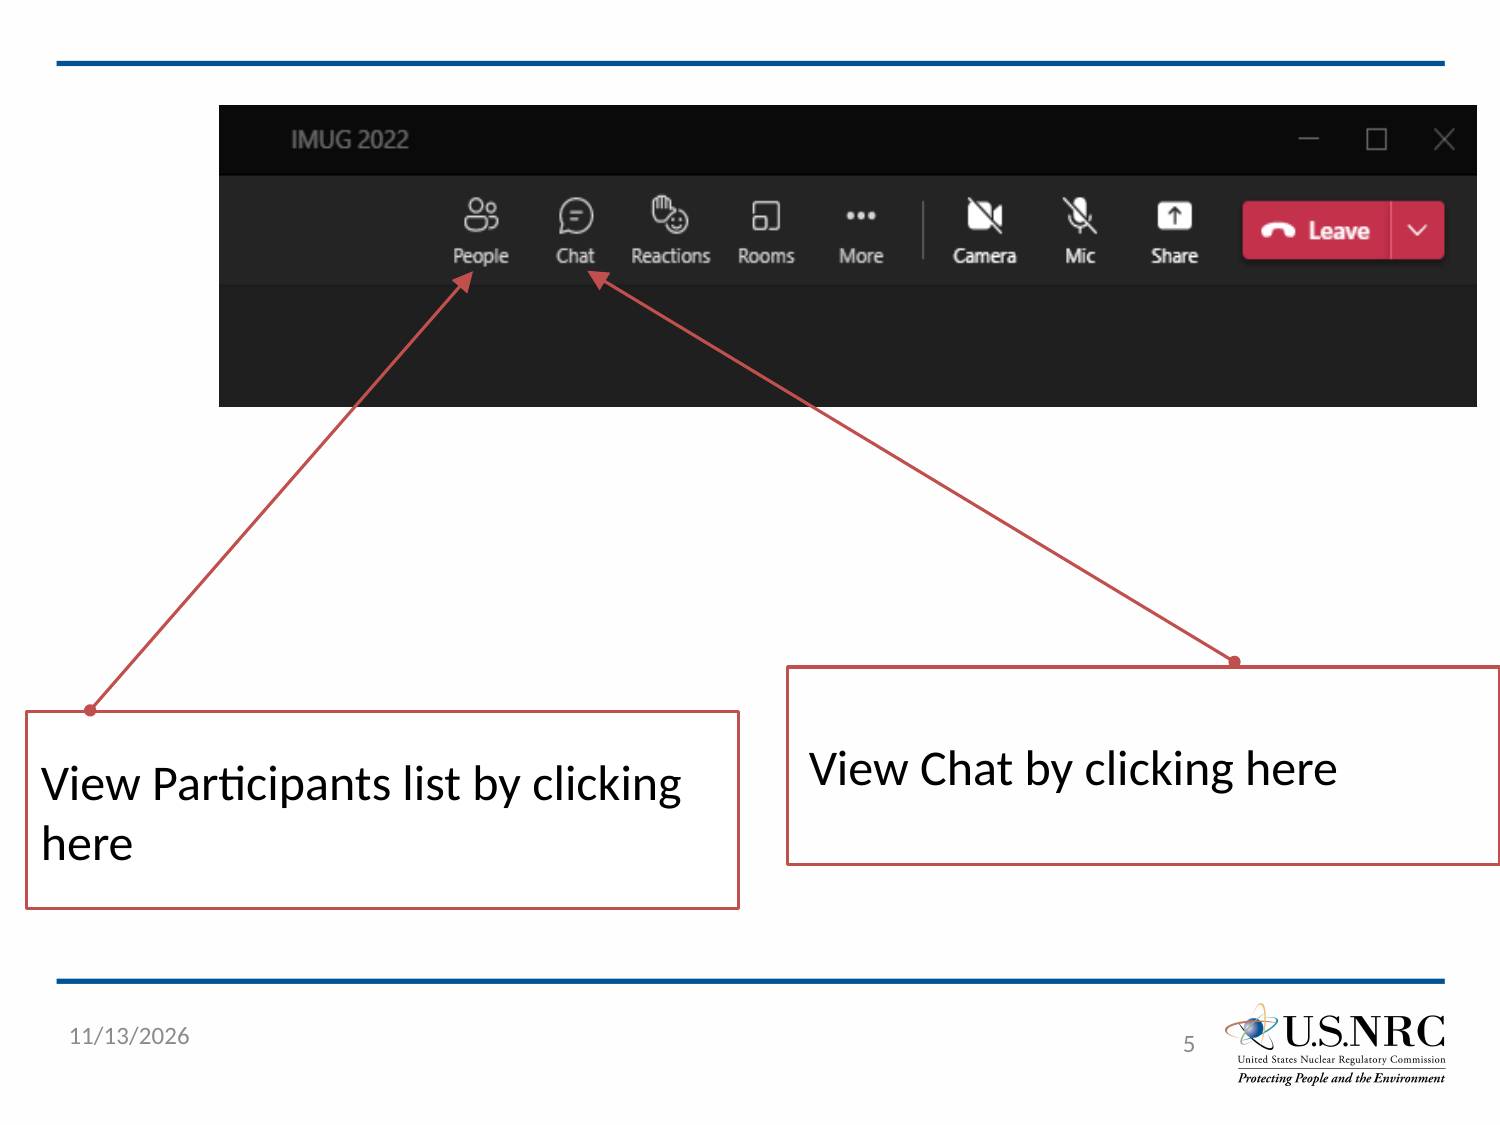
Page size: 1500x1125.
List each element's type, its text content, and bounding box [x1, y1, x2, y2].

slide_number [53, 1004, 404, 1065]
slide_number 5 [1030, 1012, 1211, 1073]
text_box View Participants list by clicking here [24, 415, 741, 911]
text_box View Chat by clicking here [786, 415, 1500, 867]
picture [0, 0, 1500, 1125]
